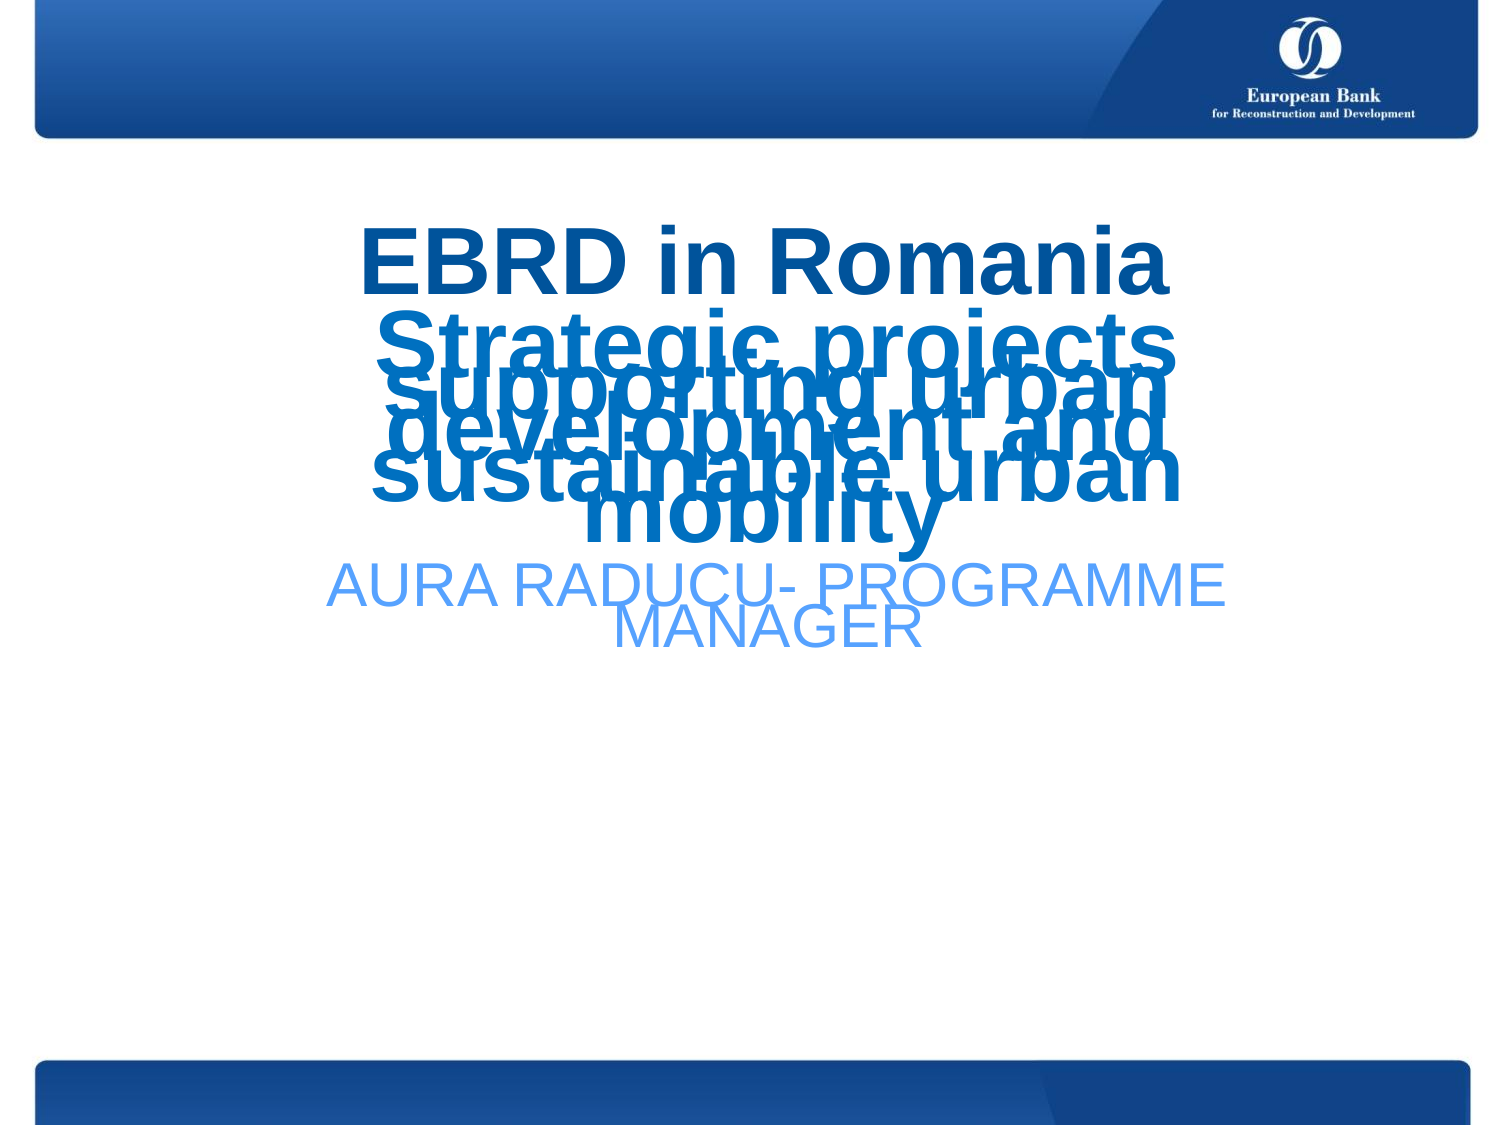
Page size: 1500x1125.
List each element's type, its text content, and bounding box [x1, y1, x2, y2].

picture [0, 0, 1500, 1125]
list EBRD in Romania Strategic projects supporting urban development and sustainable urban mobility Aura Raducu- Programme Manager [192, 190, 1363, 773]
